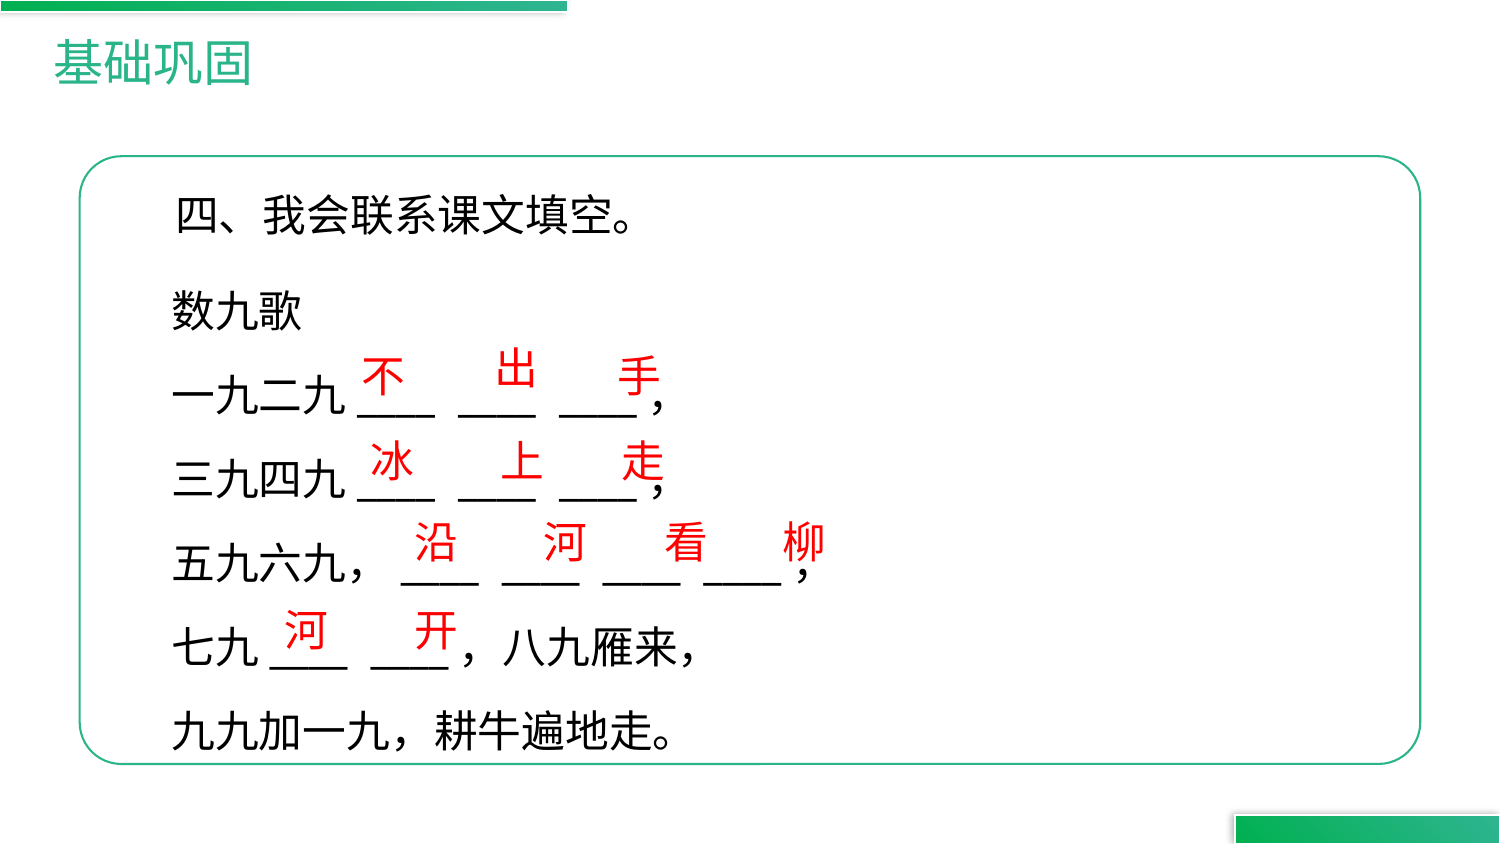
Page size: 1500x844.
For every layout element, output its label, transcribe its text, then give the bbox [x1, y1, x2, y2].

text_box 手 [605, 342, 677, 407]
text_box 看 [653, 508, 720, 573]
text_box 沿 [402, 508, 470, 573]
text_box 四、我会联系课文填空。 [163, 150, 668, 246]
text_box 数九歌 一九二九____ ____ ____， 三九四九____ ____ ____， 五九六九，____ ____ ____ ____， 七九____ ____，八九雁来， 九九加一九，耕牛遍地走。 [160, 246, 1233, 762]
text_box 开 [402, 597, 470, 662]
text_box 走 [609, 428, 677, 493]
text_box 河 [532, 508, 599, 573]
text_box 上 [488, 428, 556, 493]
text_box 柳 [771, 508, 838, 573]
text_box 冰 [359, 428, 426, 492]
text_box 不 [350, 342, 417, 407]
list 基础巩固 [41, 32, 382, 94]
text_box 河 [273, 596, 340, 661]
text_box 出 [483, 335, 550, 400]
